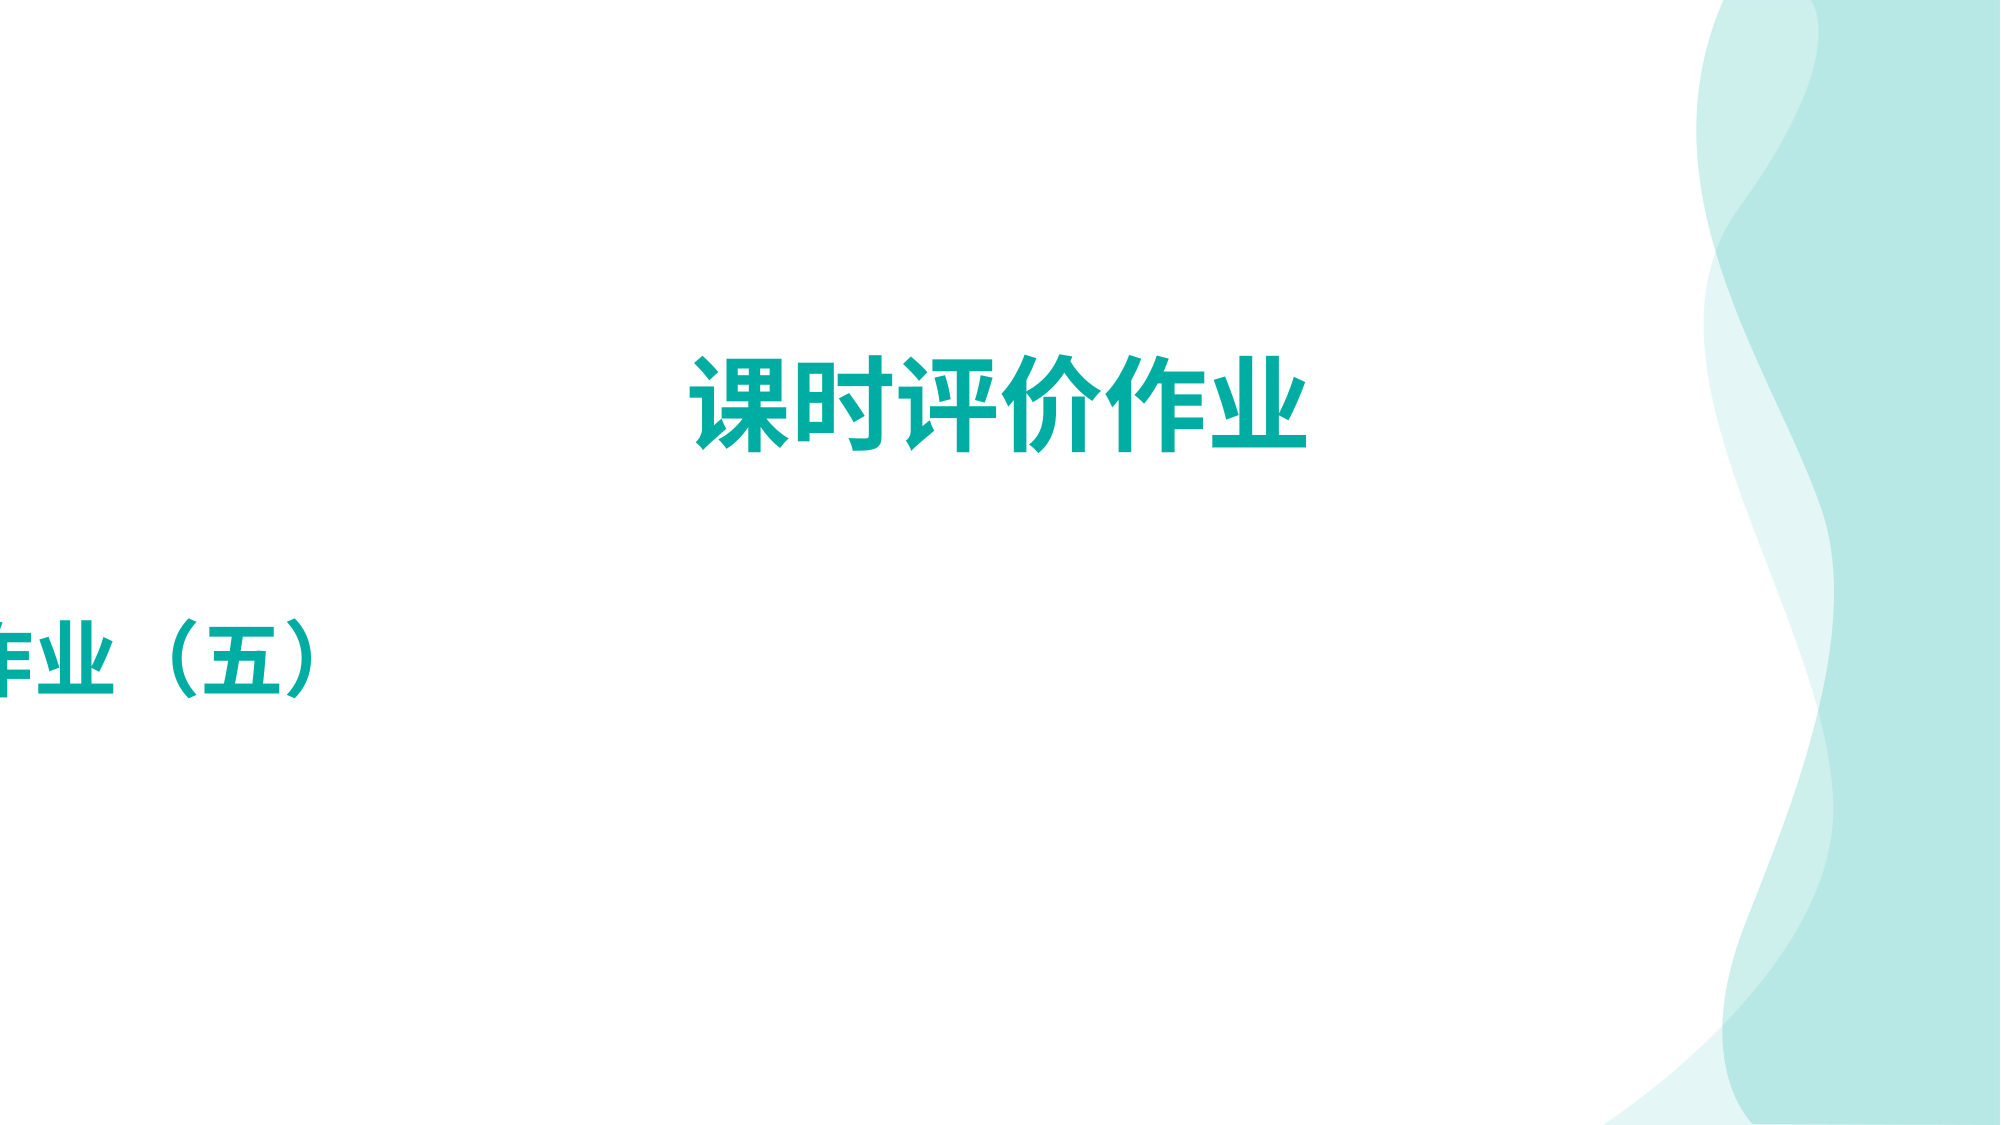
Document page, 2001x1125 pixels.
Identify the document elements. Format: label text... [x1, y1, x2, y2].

picture [0, 461, 2000, 1125]
text_box 课时评价作业 [0, 329, 2000, 461]
picture [0, 0, 2000, 329]
